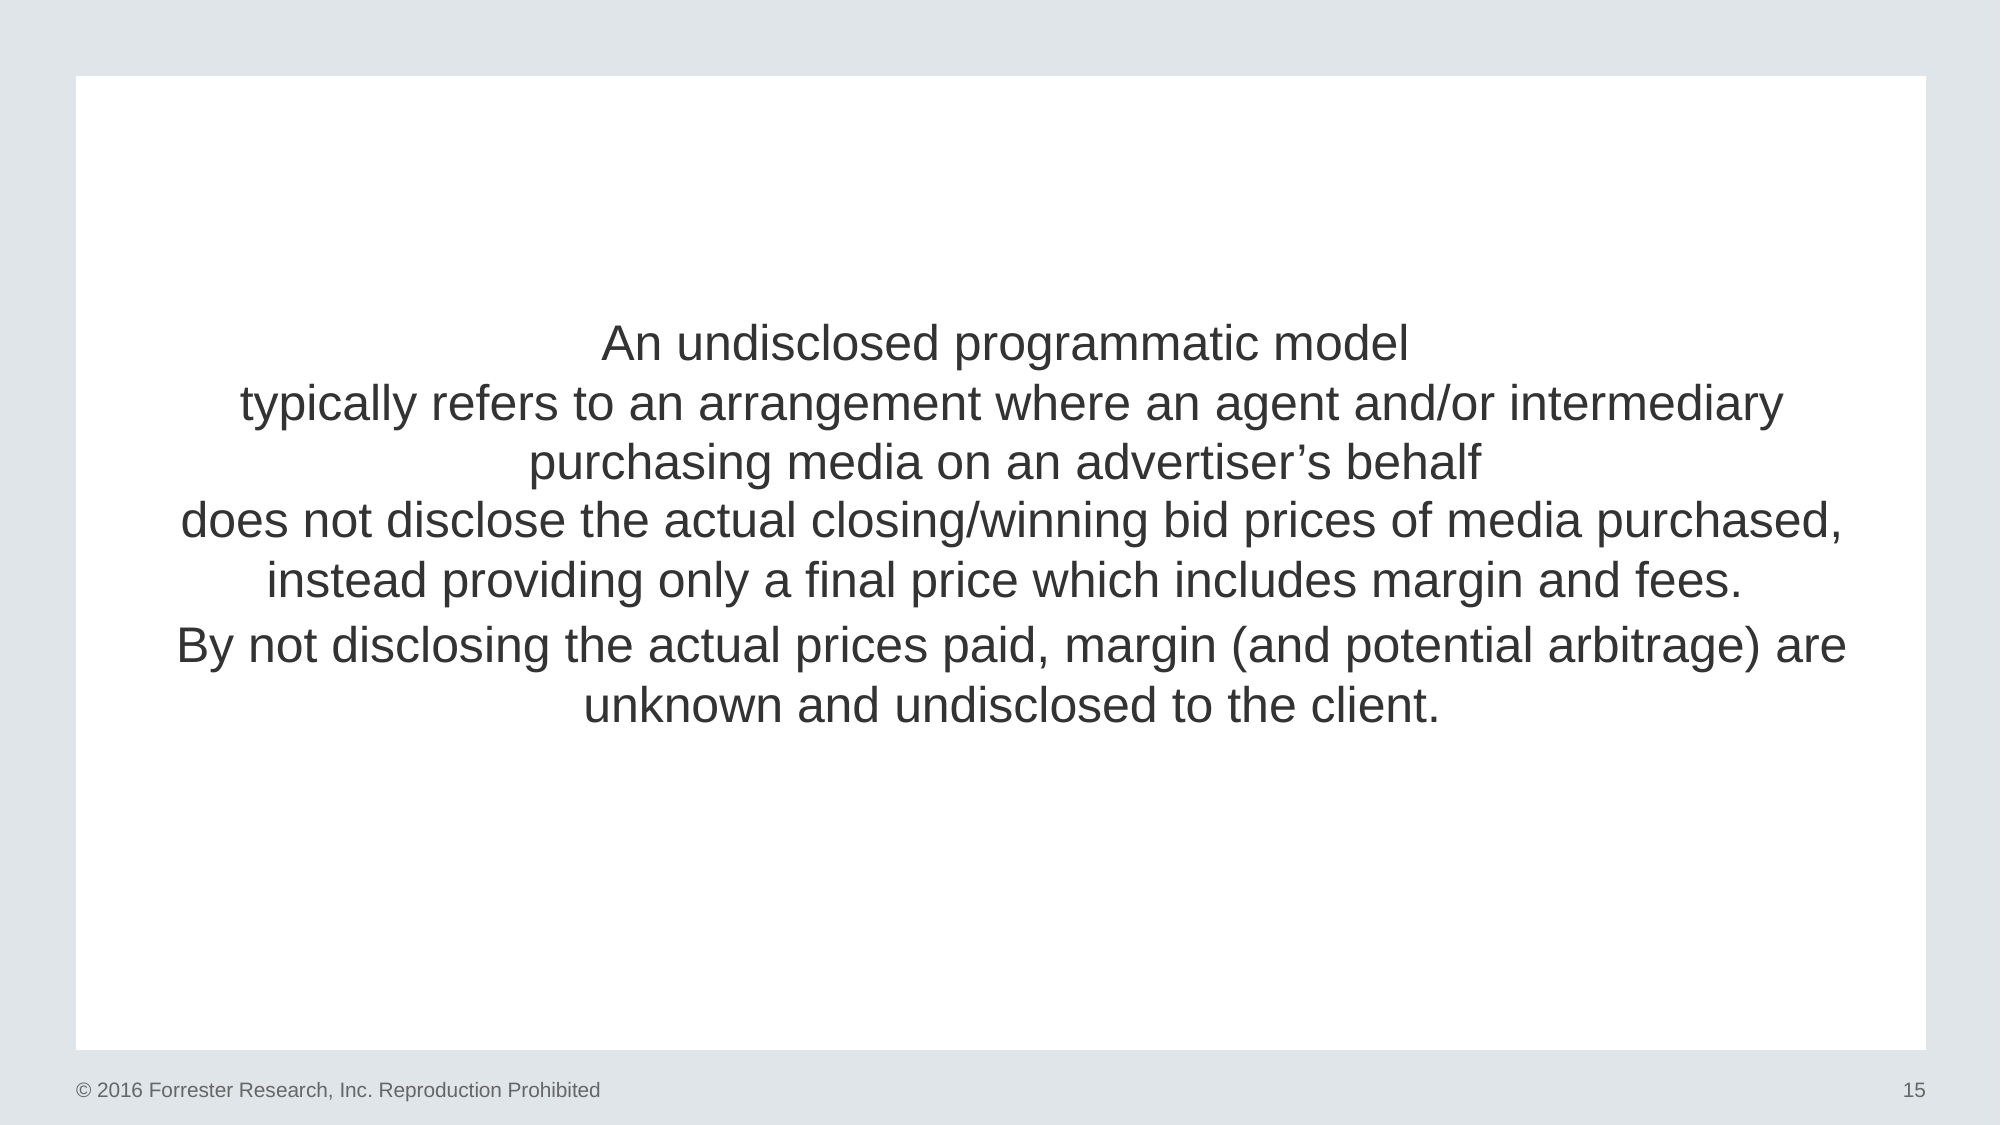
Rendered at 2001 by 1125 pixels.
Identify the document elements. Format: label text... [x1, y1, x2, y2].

text_box does not disclose the actual closing/winning bid prices of media purchased, instead providing only a final price which includes margin and fees. [149, 487, 1875, 608]
text_box By not disclosing the actual prices paid, margin (and potential arbitrage) are unknown and undisclosed to the client. [149, 612, 1875, 733]
text_box An undisclosed programmatic model typically refers to an arrangement where an agent and/or intermediary purchasing media on an advertiser’s behalf [149, 309, 1875, 487]
